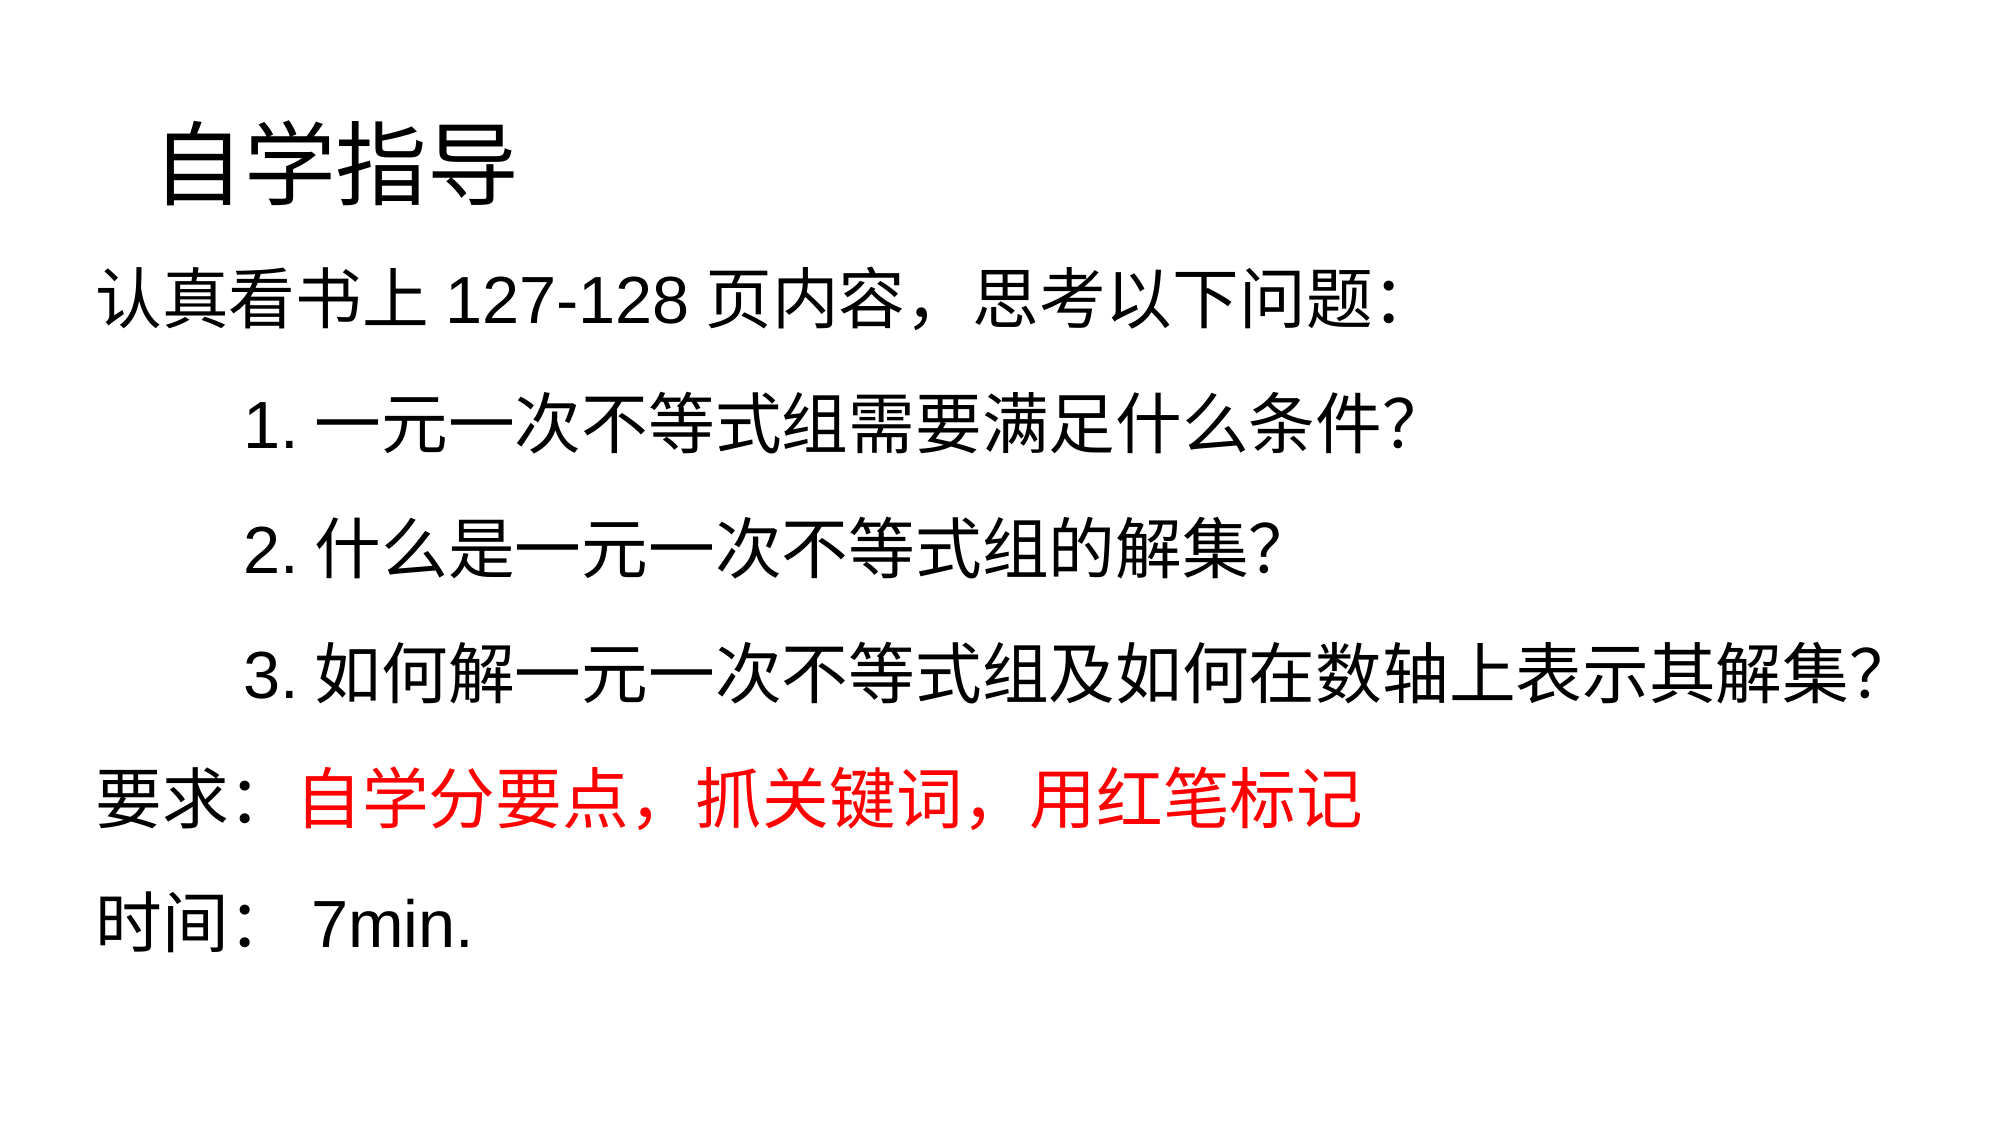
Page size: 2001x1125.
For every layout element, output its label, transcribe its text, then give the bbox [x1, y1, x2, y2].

title 自学指导 [137, 59, 1863, 225]
list 认真看书上127-128页内容，思考以下问题： 1.一元一次不等式组需要满足什么条件？ 2.什么是一元一次不等式组的解集？ 3.如何解一元一次不等式组及如何在数轴上表示其解集？ 要求：自学分要点，抓关键词，用红笔标记 时间：7min. [80, 225, 1968, 940]
